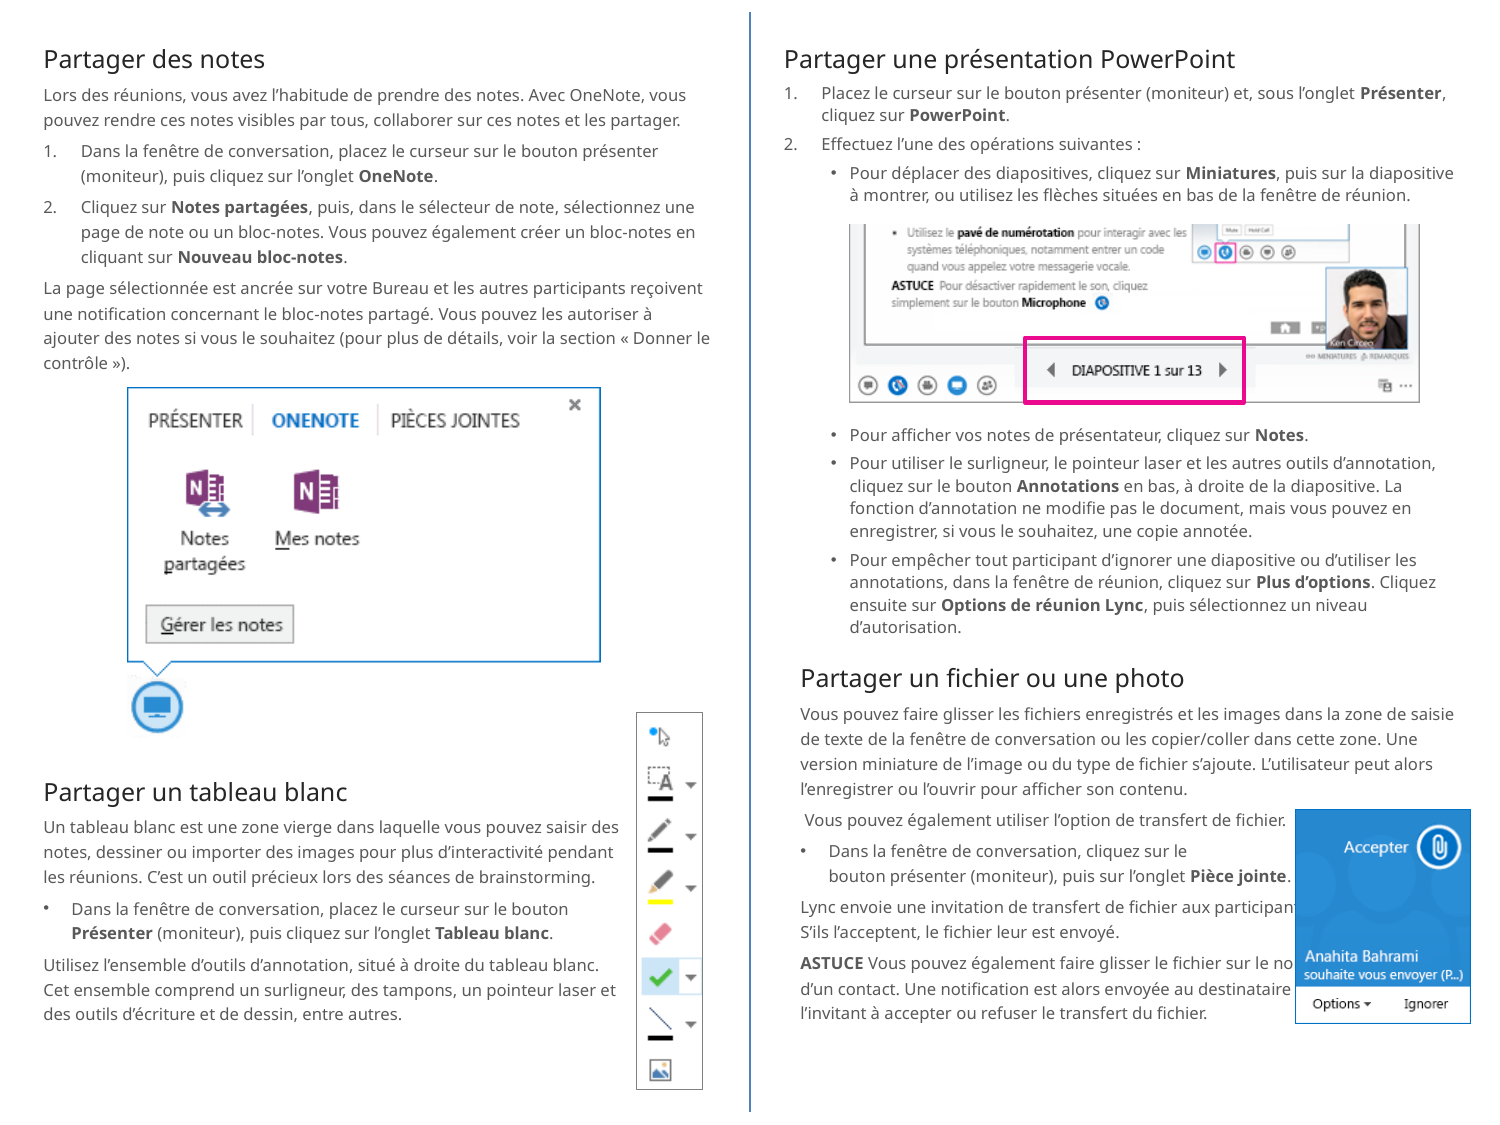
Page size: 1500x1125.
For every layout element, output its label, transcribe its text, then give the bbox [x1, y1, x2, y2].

picture [1294, 809, 1471, 1025]
picture [127, 387, 601, 738]
text_box Partager un fichier ou une photo Vous pouvez faire glisser les fichiers enregistrés et les images dans la zone de saisie de texte de la fenêtre de conversation ou les copier/coller dans cette zone. Une version miniature de l’image ou du type de fichier s’ajoute. L’utilisateur peut alors l’enregistrer ou l’ouvrir pour afficher son contenu. Vous pouvez également utiliser l’option de transfert de fichier. Dans la fenêtre de conversation, cliquez sur le bouton présenter (moniteur), puis sur l’onglet Pièce jointe. Lync envoie une invitation de transfert de fichier aux participants. S’ils l’acceptent, le fichier leur est envoyé. ASTUCE Vous pouvez également faire glisser le fichier sur le nom d’un contact. Une notification est alors envoyée au destinataire l’invitant à accepter ou refuser le transfert du fichier. [785, 648, 1484, 1031]
picture [636, 711, 703, 1089]
picture [849, 224, 1420, 404]
text_box Partager une présentation PowerPoint Placez le curseur sur le bouton présenter (moniteur) et, sous l’onglet Présenter, cliquez sur PowerPoint. Effectuez l’une des opérations suivantes : Pour déplacer des diapositives, cliquez sur Miniatures, puis sur la diapositive à montrer, ou utilisez les flèches situées en bas de la fenêtre de réunion. Pour afficher vos notes de présentateur, cliquez sur Notes. Pour utiliser le surligneur, le pointeur laser et les autres outils d’annotation, cliquez sur le bouton Annotations en bas, à droite de la diapositive. La fonction d’annotation ne modifie pas le document, mais vous pouvez en enregistrer, si vous le souhaitez, une copie annotée. Pour empêcher tout participant d’ignorer une diapositive ou d’utiliser les annotations, dans la fenêtre de réunion, cliquez sur Plus d’options. Cliquez ensuite sur Options de réunion Lync, puis sélectionnez un niveau d’autorisation. [769, 29, 1473, 645]
text_box Partager un tableau blanc Un tableau blanc est une zone vierge dans laquelle vous pouvez saisir des notes, dessiner ou importer des images pour plus d’interactivité pendant les réunions. C’est un outil précieux lors des séances de brainstorming. Dans la fenêtre de conversation, placez le curseur sur le bouton Présenter (moniteur), puis cliquez sur l’onglet Tableau blanc. Utilisez l’ensemble d’outils d’annotation, situé à droite du tableau blanc. Cet ensemble comprend un surligneur, des tampons, un pointeur laser et des outils d’écriture et de dessin, entre autres. [28, 769, 631, 1032]
text_box Partager des notes Lors des réunions, vous avez l’habitude de prendre des notes. Avec OneNote, vous pouvez rendre ces notes visibles par tous, collaborer sur ces notes et les partager. Dans la fenêtre de conversation, placez le curseur sur le bouton présenter (moniteur), puis cliquez sur l’onglet OneNote. Cliquez sur Notes partagées, puis, dans le sélecteur de note, sélectionnez une page de note ou un bloc-notes. Vous pouvez également créer un bloc-notes en cliquant sur Nouveau bloc-notes. La page sélectionnée est ancrée sur votre Bureau et les autres participants reçoivent une notification concernant le bloc-notes partagé. Vous pouvez les autoriser à ajouter des notes si vous le souhaitez (pour plus de détails, voir la section « Donner le contrôle »). [28, 29, 729, 381]
